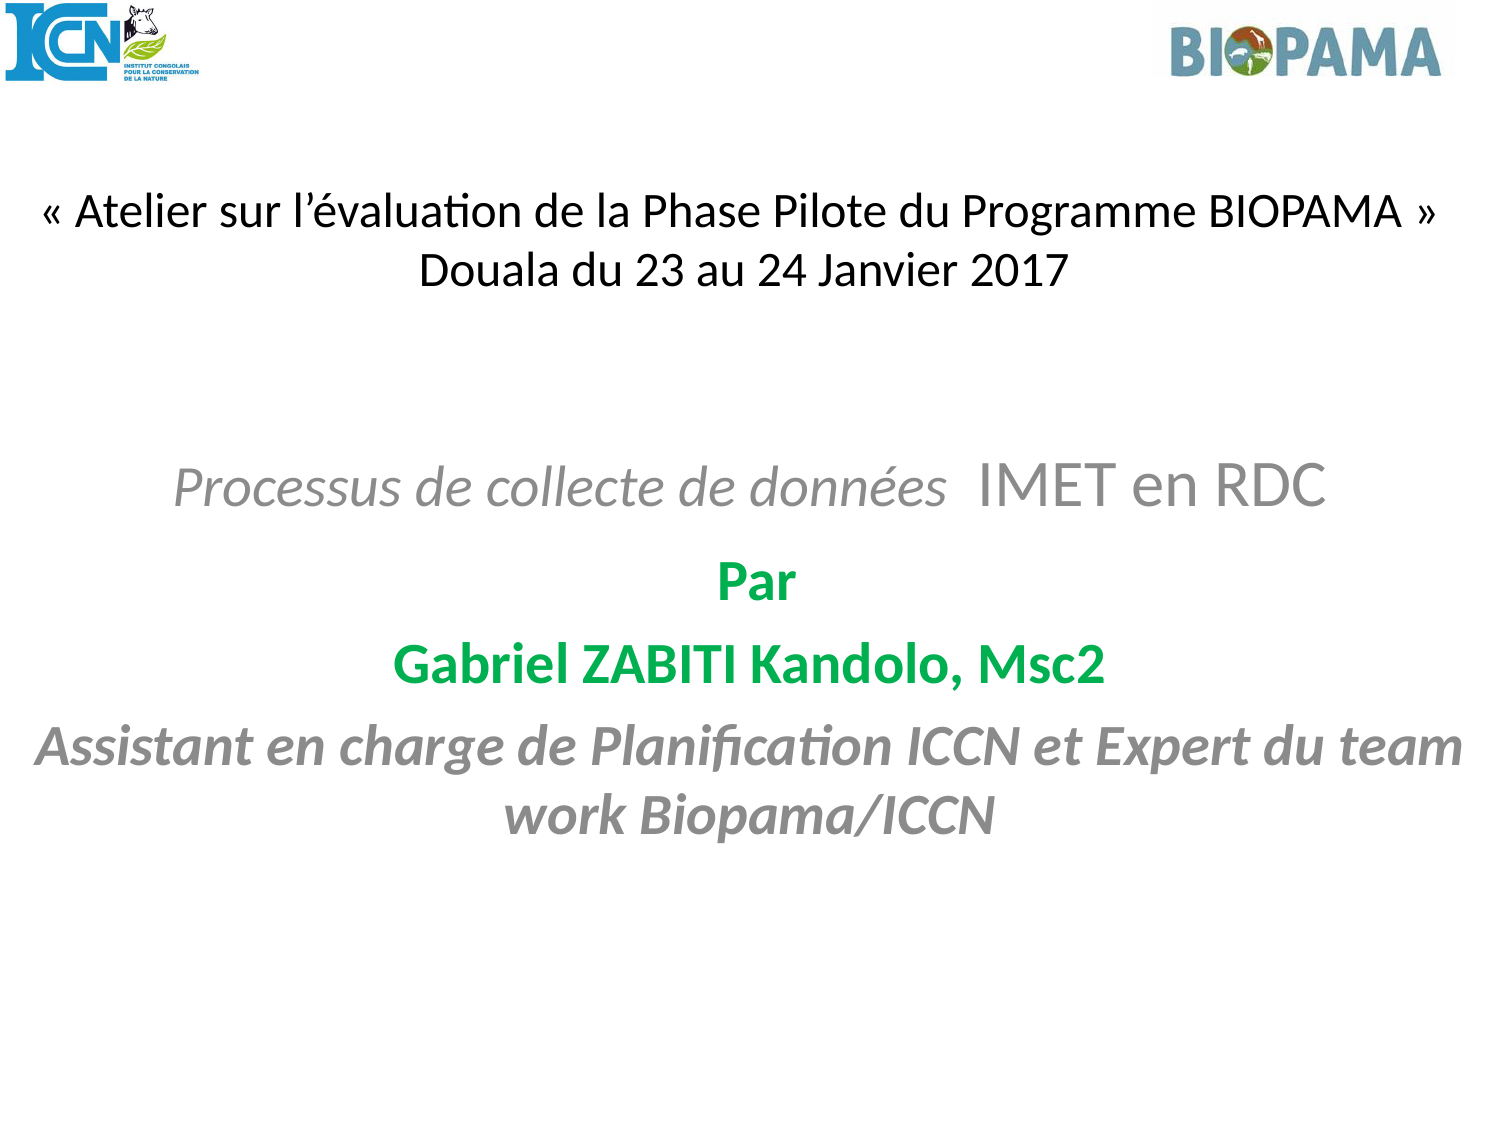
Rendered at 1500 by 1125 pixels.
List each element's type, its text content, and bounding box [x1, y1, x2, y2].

picture [0, 0, 202, 85]
title « Atelier sur l’évaluation de la Phase Pilote du Programme BIOPAMA » Douala du 23 au 24 Janvier 2017 [0, 149, 1500, 386]
picture [1151, 0, 1455, 77]
subtitle Processus de collecte de données IMET en RDC Par Gabriel ZABITI Kandolo, Msc2 Assistant en charge de Planification ICCN et Expert du team work Biopama/ICCN [0, 432, 1500, 917]
